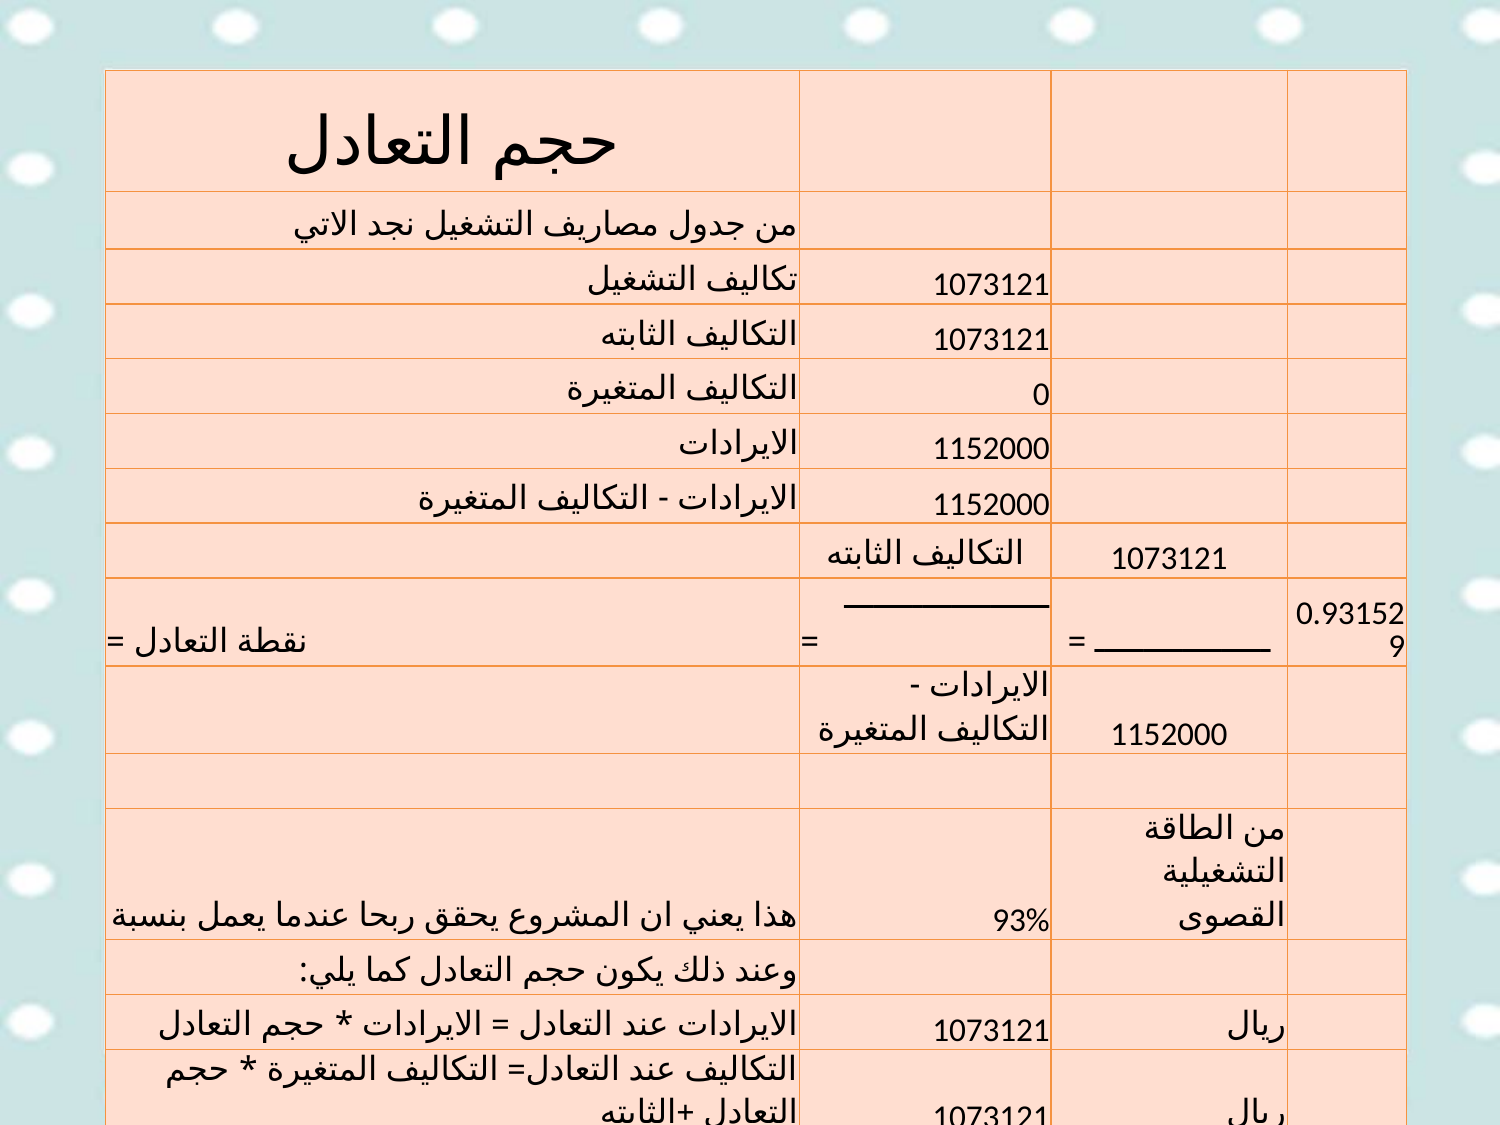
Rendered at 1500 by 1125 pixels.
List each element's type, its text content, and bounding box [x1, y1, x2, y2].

table_cell ريال [1052, 1050, 1287, 1125]
table_cell [1052, 940, 1287, 994]
table_cell 0 [800, 359, 1050, 413]
table_cell [1288, 754, 1406, 808]
table_cell الايرادات [106, 414, 799, 468]
table_cell [106, 524, 799, 577]
table_header [1288, 71, 1406, 191]
table_cell [1288, 359, 1406, 413]
table_cell [1052, 754, 1287, 808]
table_cell [1052, 250, 1287, 303]
table_cell [106, 667, 799, 753]
table_cell [1288, 469, 1406, 522]
table_cell الايرادات - التكاليف المتغيرة [800, 667, 1050, 753]
table_cell التكاليف الثابته [800, 524, 1050, 577]
table_cell وعند ذلك يكون حجم التعادل كما يلي: [106, 940, 799, 994]
table_cell 1073121 [800, 995, 1050, 1049]
table_cell نقطة التعادل = [106, 579, 799, 665]
table_cell [1288, 940, 1406, 994]
table_cell [1288, 524, 1406, 577]
table_cell 1152000 [800, 414, 1050, 468]
table_cell [1052, 359, 1287, 413]
table_cell الايرادات عند التعادل = الايرادات * حجم التعادل [106, 995, 799, 1049]
table_cell [1288, 667, 1406, 753]
table_cell 1073121 [800, 305, 1050, 358]
table_cell التكاليف عند التعادل= التكاليف المتغيرة * حجم التعادل +الثابته [106, 1050, 799, 1125]
table_cell [800, 940, 1050, 994]
picture [0, 0, 1500, 1125]
table_cell [1052, 469, 1287, 522]
table_cell [1288, 1050, 1406, 1125]
table_cell [1052, 414, 1287, 468]
table_cell التكاليف المتغيرة [106, 359, 799, 413]
table_cell هذا يعني ان المشروع يحقق ربحا عندما يعمل بنسبة [106, 809, 799, 939]
table_cell [1052, 192, 1287, 248]
table_cell تكاليف التشغيل [106, 250, 799, 303]
table_cell [1288, 305, 1406, 358]
table_cell [1288, 995, 1406, 1049]
table_cell 93% [800, 809, 1050, 939]
table_cell [1288, 414, 1406, 468]
table_cell ــــــــــــــــــ = [1052, 579, 1287, 665]
table_header [800, 71, 1050, 191]
table_cell [1288, 809, 1406, 939]
table_cell 1073121 [1052, 524, 1287, 577]
table_cell 1152000 [800, 469, 1050, 522]
table_cell 1152000 [1052, 667, 1287, 753]
table_cell 0.931529 [1288, 579, 1406, 665]
table_cell 1073121 [800, 1050, 1050, 1125]
table_cell [1052, 305, 1287, 358]
table_cell من الطاقة التشغيلية القصوى [1052, 809, 1287, 939]
table_cell [1288, 250, 1406, 303]
table_cell ـــــــــــــــــــــ = [800, 579, 1050, 665]
table_cell ريال [1052, 995, 1287, 1049]
table_cell الايرادات - التكاليف المتغيرة [106, 469, 799, 522]
table_cell [800, 754, 1050, 808]
table_cell من جدول مصاريف التشغيل نجد الاتي [106, 192, 799, 248]
table_cell [800, 192, 1050, 248]
table_cell [1288, 192, 1406, 248]
table_cell [106, 754, 799, 808]
table_header حجم التعادل [106, 71, 799, 191]
table_cell 1073121 [800, 250, 1050, 303]
table_cell التكاليف الثابته [106, 305, 799, 358]
table_header [1052, 71, 1287, 191]
